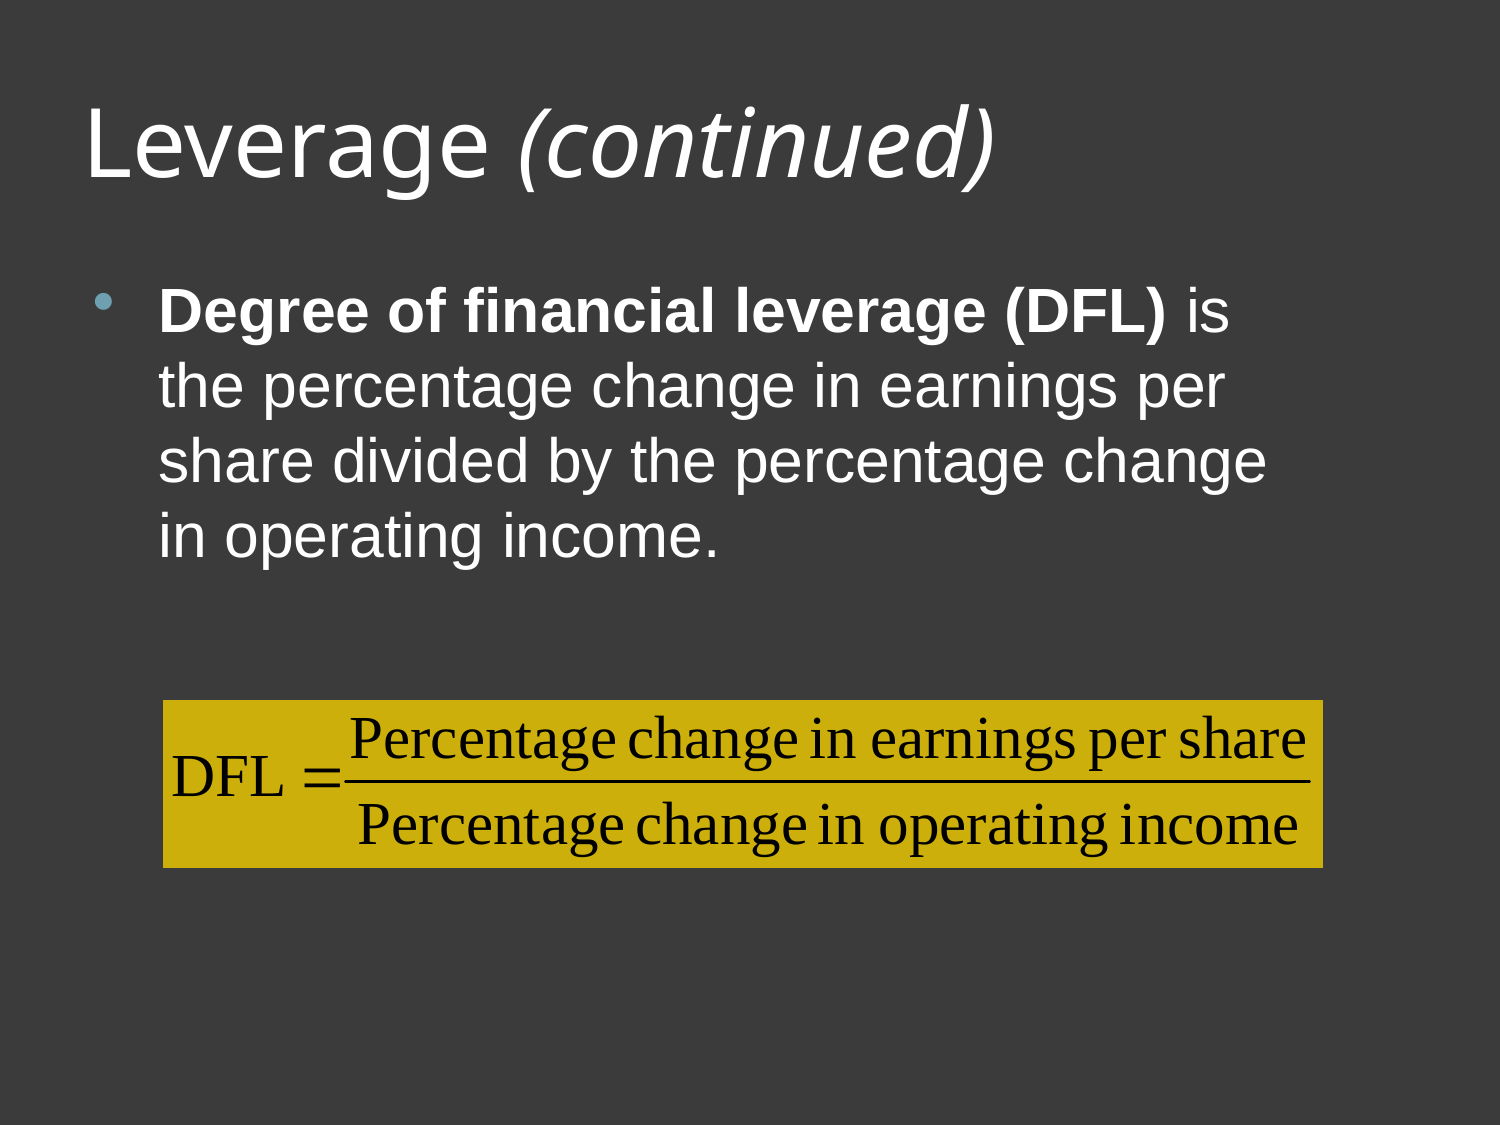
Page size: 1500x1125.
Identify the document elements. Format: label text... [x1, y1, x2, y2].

title Leverage (continued) [75, 45, 1300, 233]
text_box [162, 699, 1323, 869]
list Degree of financial leverage (DFL) is the percentage change in earnings per share divided by the percentage change in operating income. [75, 262, 1300, 1005]
